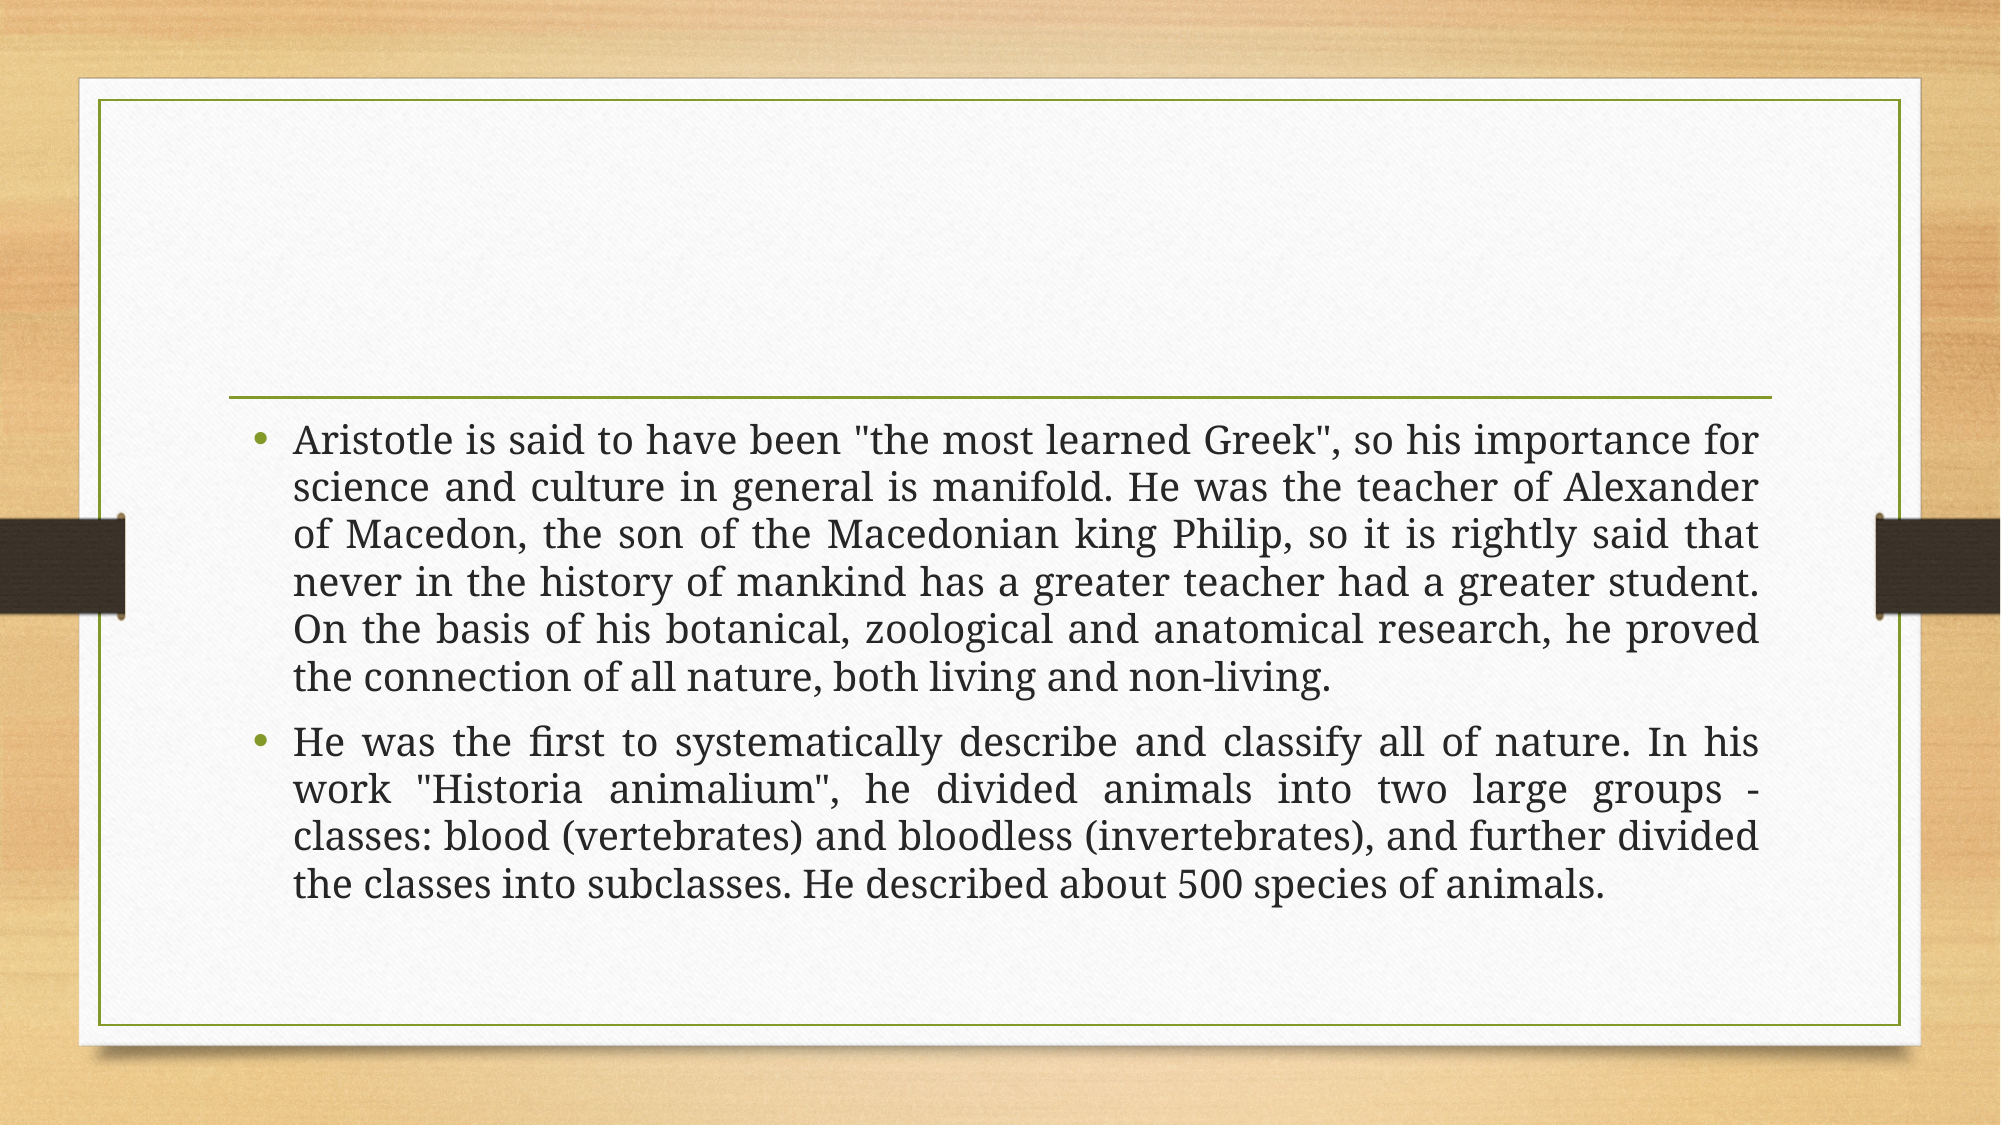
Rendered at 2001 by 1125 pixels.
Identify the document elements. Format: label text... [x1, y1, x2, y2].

picture [0, 0, 2001, 1125]
list Aristotle is said to have been "the most learned Greek", so his importance for science and culture in general is manifold. He was the teacher of Alexander of Macedon, the son of the Macedonian king Philip, so it is rightly said that never in the history of mankind has a greater teacher had a greater student. On the basis of his botanical, zoological and anatomical research, he proved the connection of all nature, both living and non-living. He was the first to systematically describe and classify all of nature. In his work "Historia animalium", he divided animals into two large groups - classes: blood (vertebrates) and bloodless (invertebrates), and further divided the classes into subclasses. He described about 500 species of animals. [237, 407, 1777, 956]
